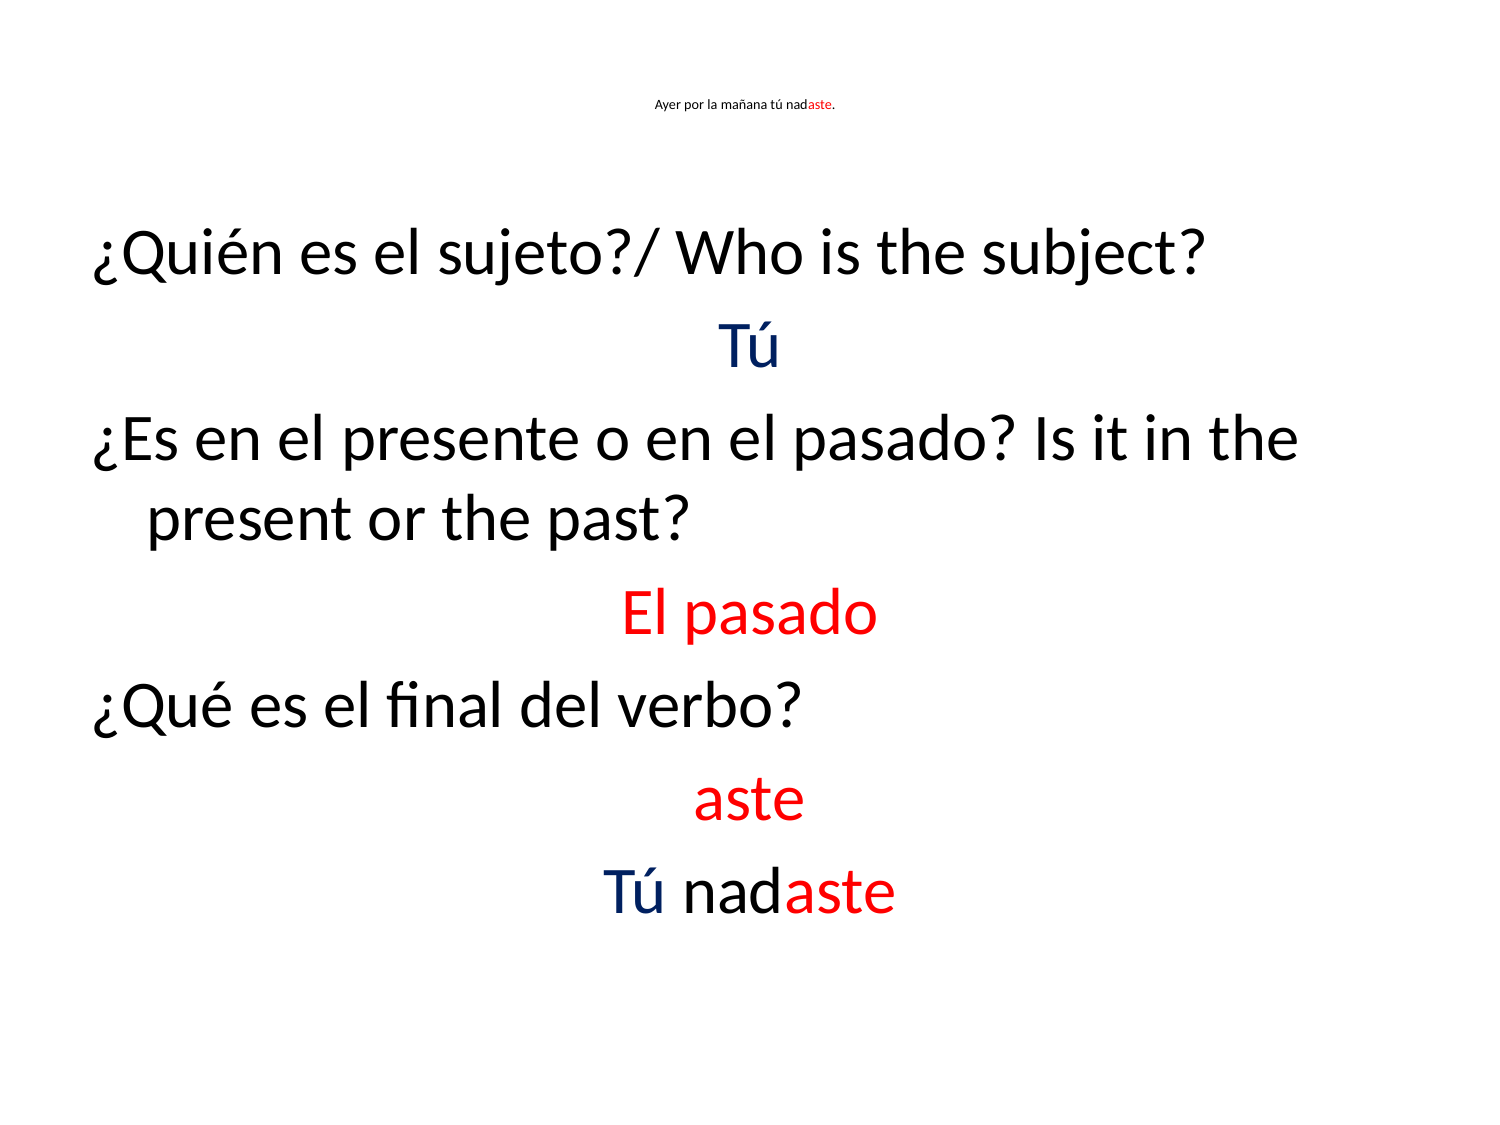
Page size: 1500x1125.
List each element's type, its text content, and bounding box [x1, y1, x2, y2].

title Ayer por la mañana tú nadaste. [75, 45, 1425, 163]
list ¿Quién es el sujeto?/ Who is the subject? Tú ¿Es en el presente o en el pasado? Is it in the present or the past? El pasado ¿Qué es el final del verbo? aste Tú nadaste [75, 200, 1425, 1005]
